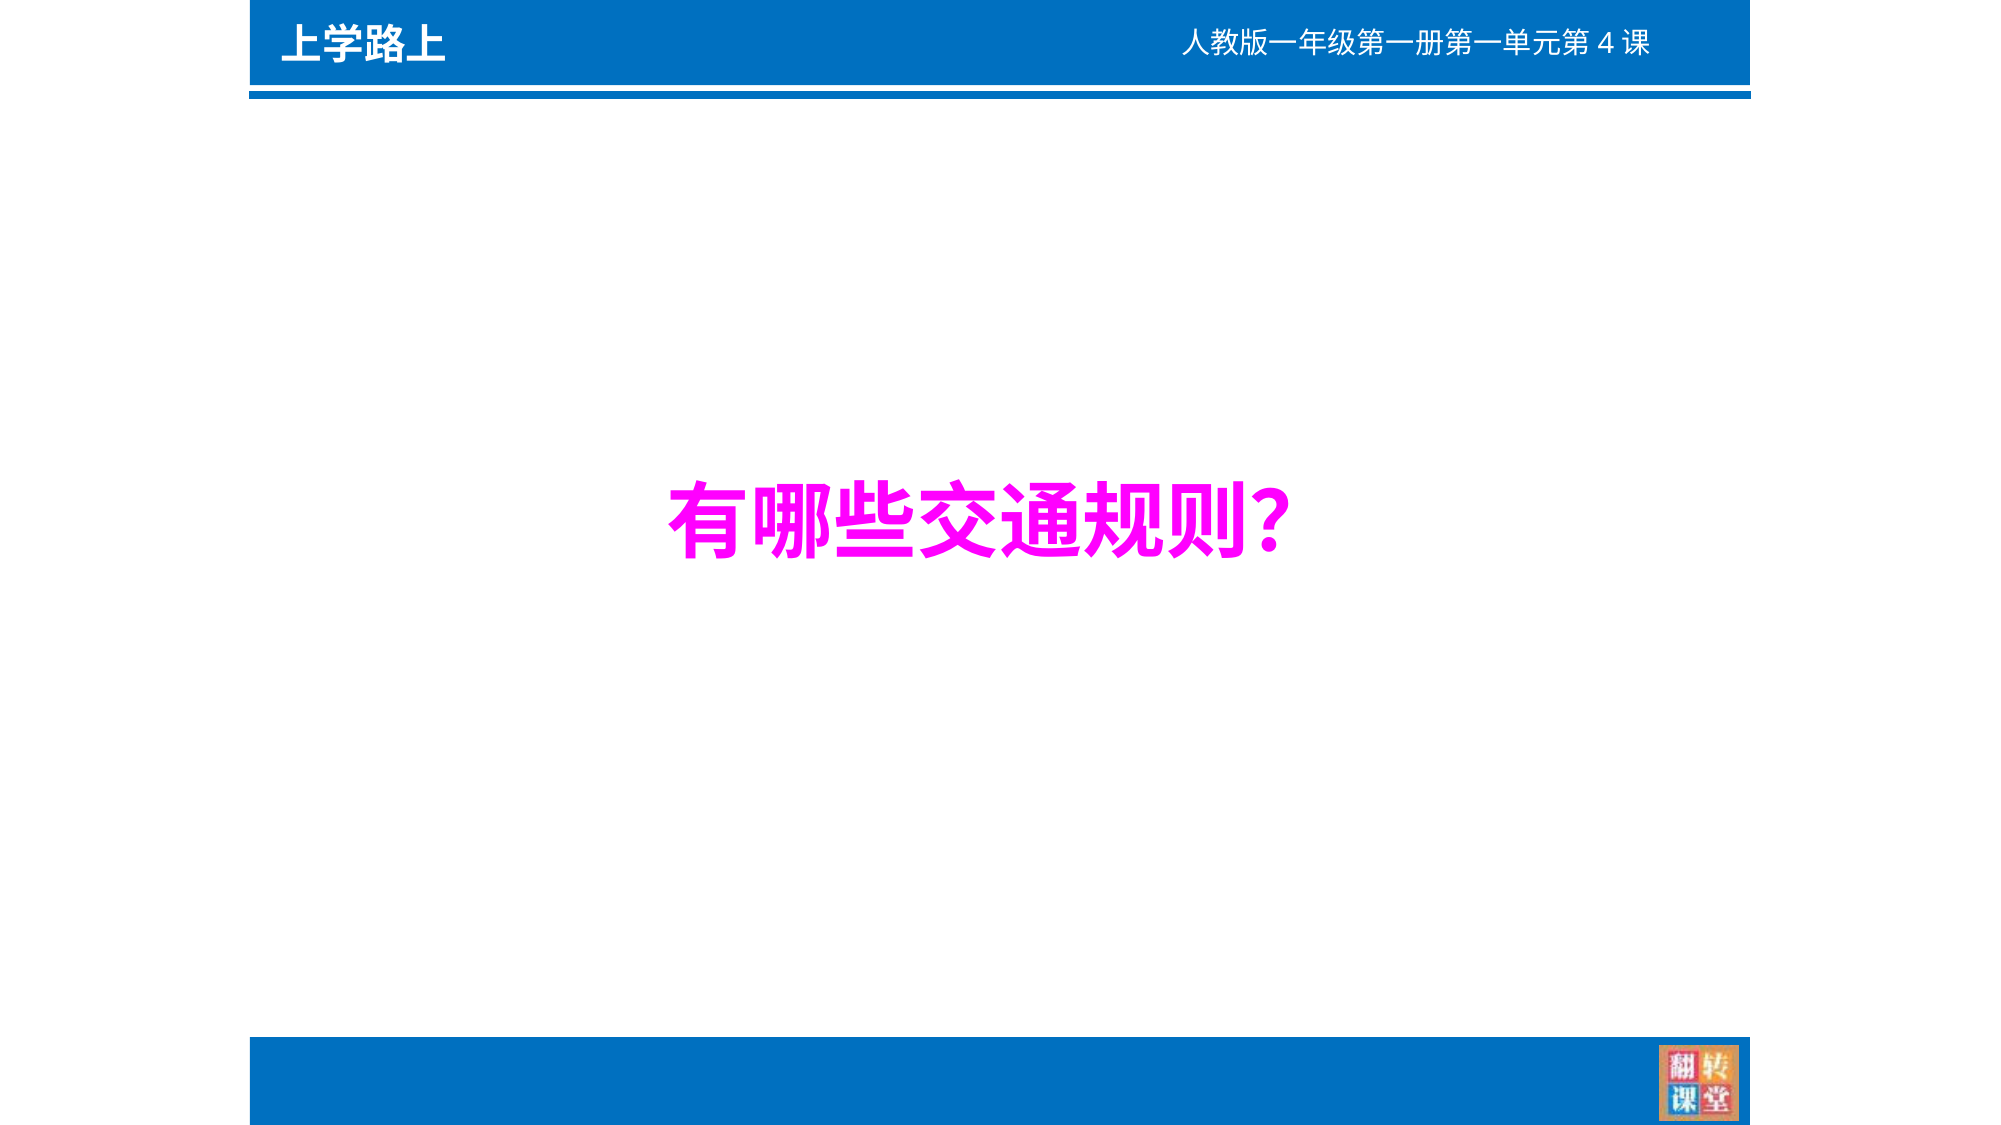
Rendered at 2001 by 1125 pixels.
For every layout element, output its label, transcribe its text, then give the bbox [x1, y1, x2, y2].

text_box [249, 0, 1751, 86]
text_box 人教版一年级第一册第一单元第4课 [1166, 17, 1733, 67]
text_box [249, 91, 1751, 99]
picture [1659, 1045, 1739, 1121]
text_box 上学路上 [265, 10, 1026, 76]
text_box [249, 1036, 1751, 1125]
text_box 有哪些交通规则？ [652, 460, 1348, 576]
